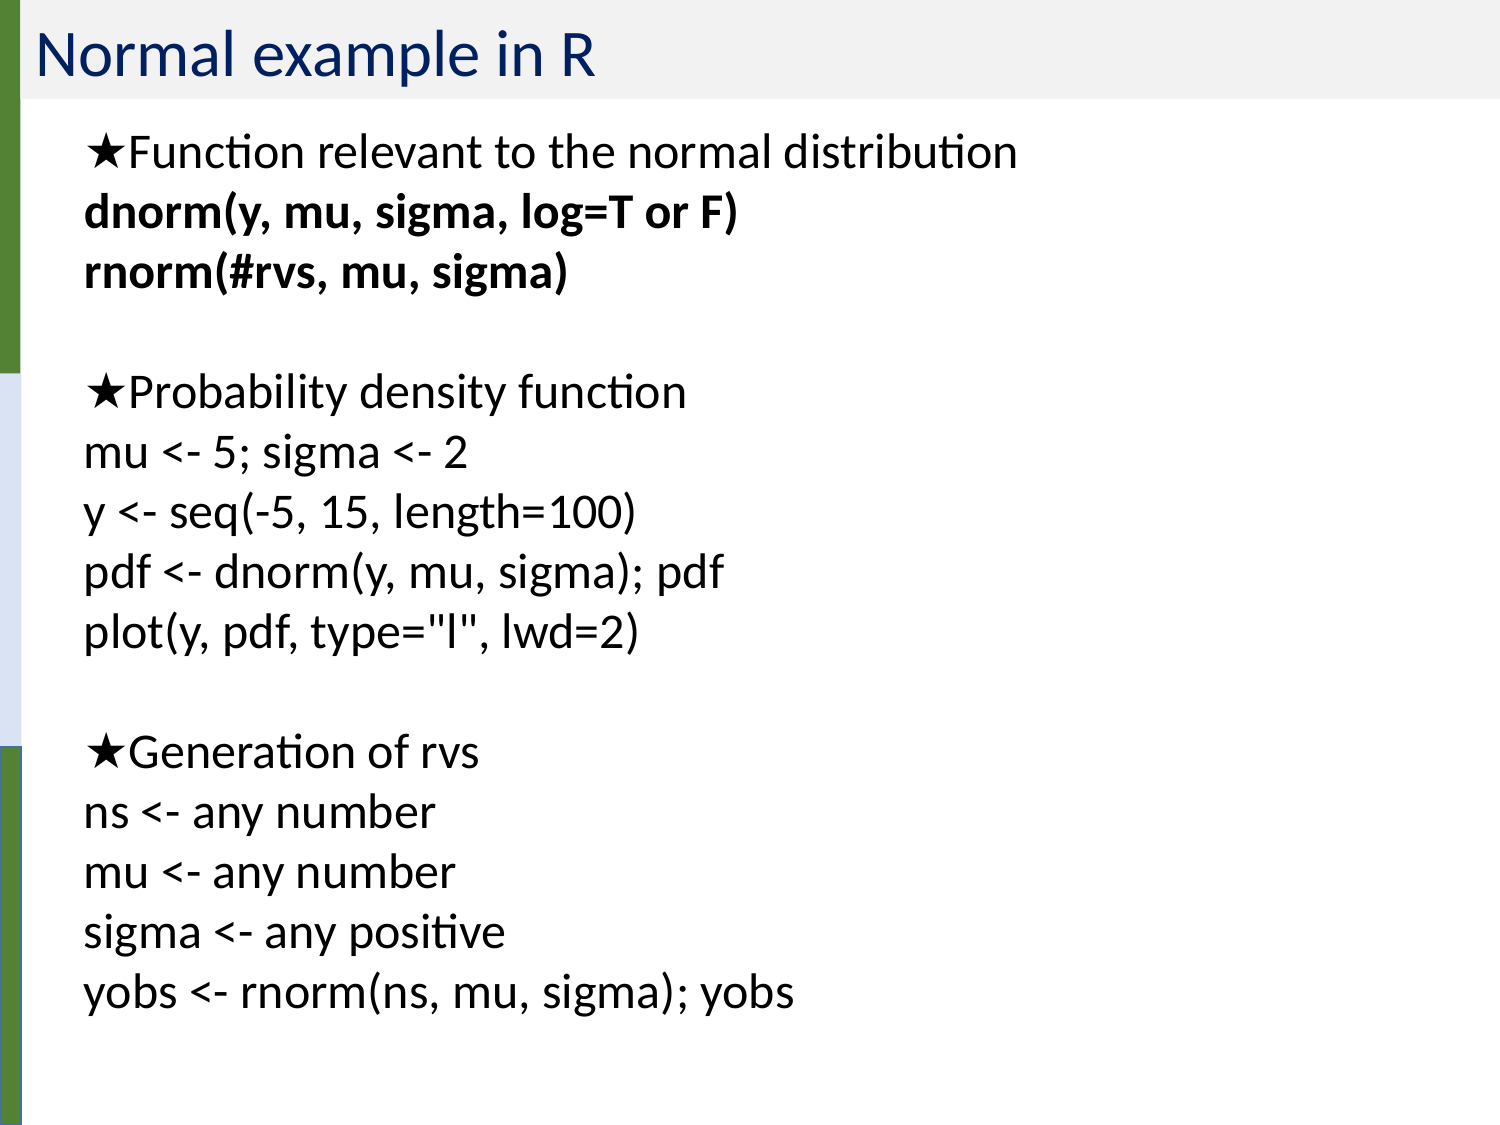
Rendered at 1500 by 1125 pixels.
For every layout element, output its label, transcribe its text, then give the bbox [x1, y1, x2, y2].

text_box ★Function relevant to the normal distribution dnorm(y, mu, sigma, log=T or F) rnorm(#rvs, mu, sigma) ★Probability density function mu <- 5; sigma <- 2 y <- seq(-5, 15, length=100) pdf <- dnorm(y, mu, sigma); pdf plot(y, pdf, type="l", lwd=2) ★Generation of rvs ns <- any number mu <- any number sigma <- any positive yobs <- rnorm(ns, mu, sigma); yobs [69, 110, 1452, 1026]
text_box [0, 0, 22, 1125]
text_box Normal example in R [24, 0, 1500, 99]
